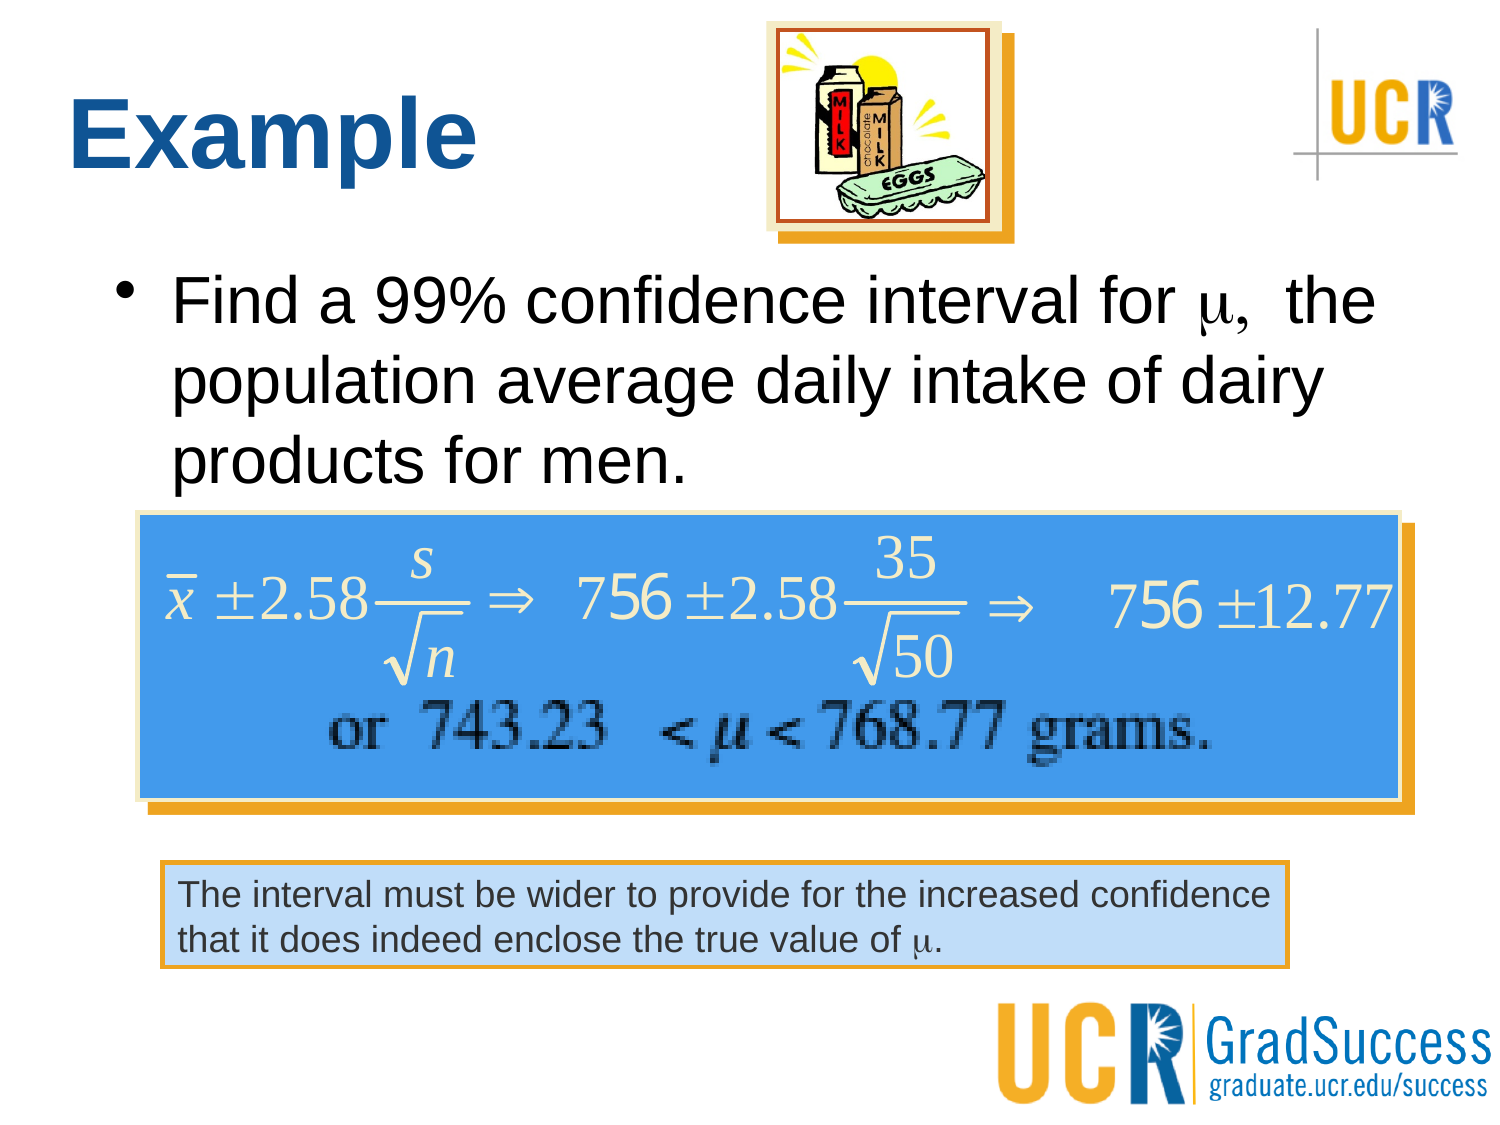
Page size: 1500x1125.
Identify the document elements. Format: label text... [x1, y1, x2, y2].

text_box The interval must be wider to provide for the increased confidence that it does indeed enclose the true value of m. [162, 862, 1288, 968]
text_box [149, 512, 472, 700]
title Example [52, 8, 1003, 197]
text_box Find a 99% confidence interval for m, the population average daily intake of dairy products for men. [99, 249, 1500, 538]
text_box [320, 691, 1217, 777]
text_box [766, 20, 1003, 232]
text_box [974, 562, 1404, 646]
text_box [474, 512, 981, 689]
picture [1282, 0, 1500, 196]
text_box [137, 538, 1400, 800]
